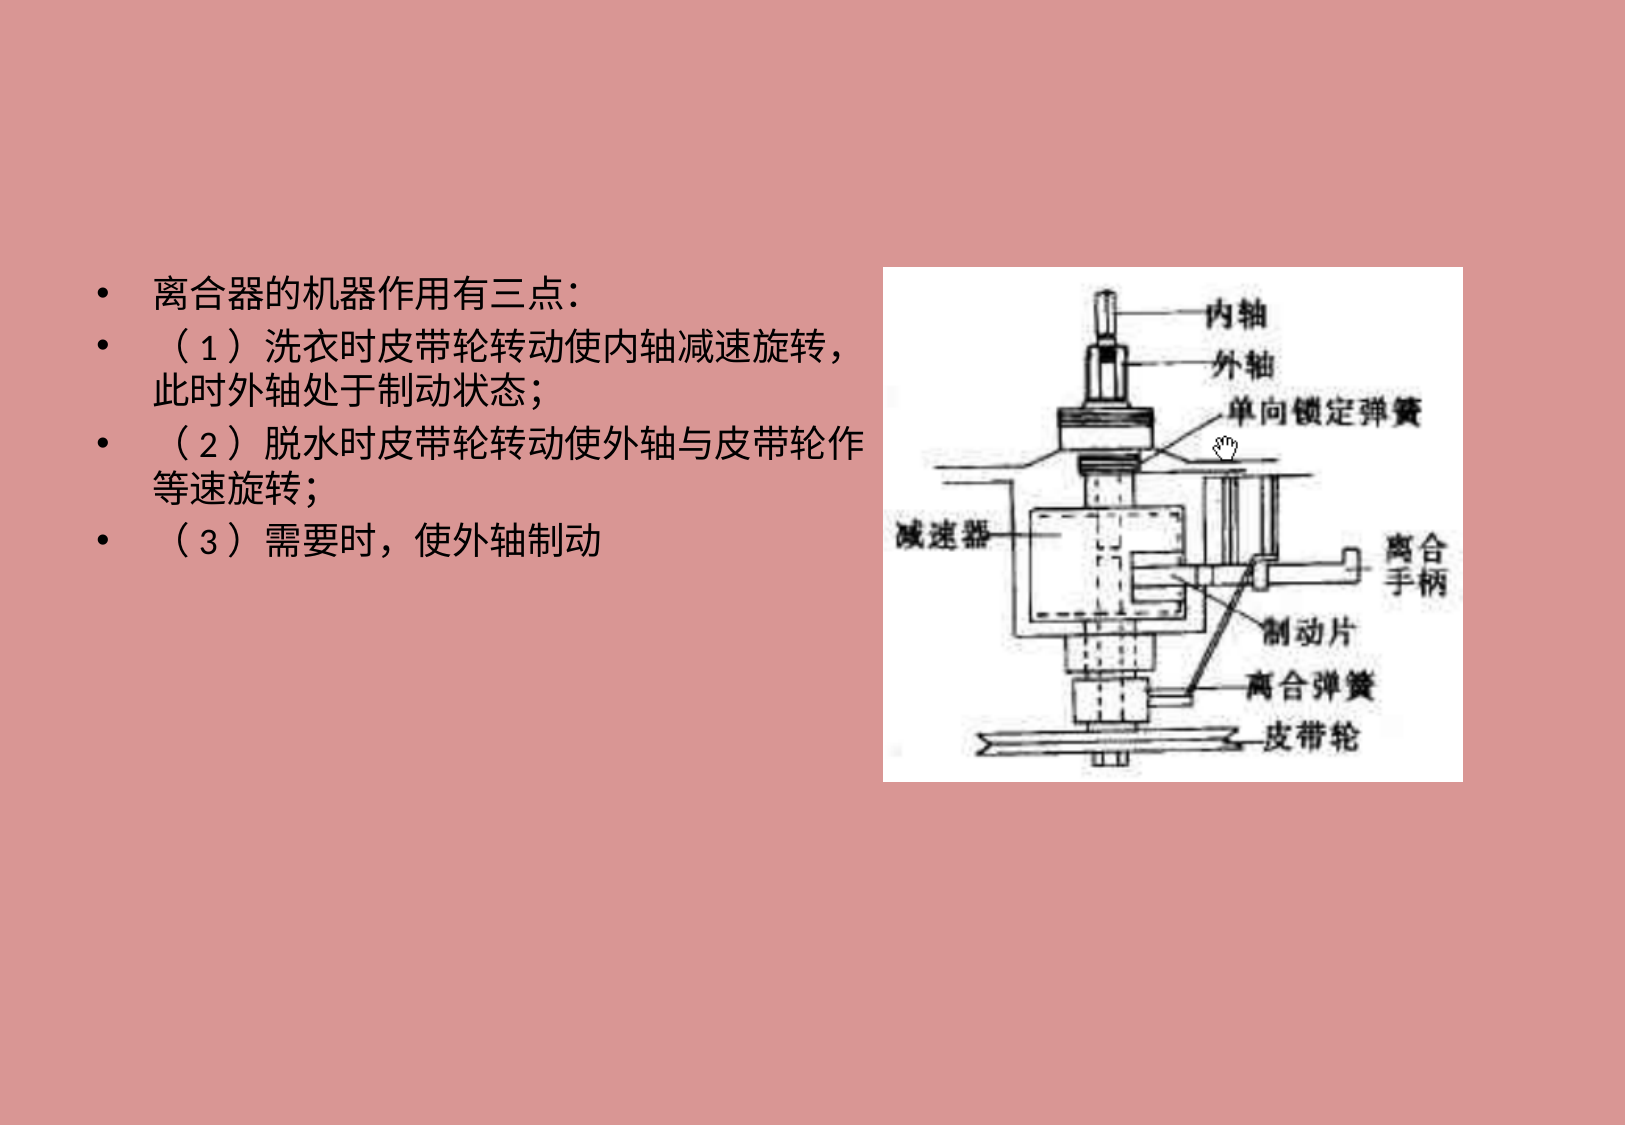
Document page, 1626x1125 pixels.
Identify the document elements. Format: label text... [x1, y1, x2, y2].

picture [883, 266, 1464, 782]
list 离合器的机器作用有三点： （1）洗衣时皮带轮转动使内轴减速旋转，此时外轴处于制动状态； （2）脱水时皮带轮转动使外轴与皮带轮作等速旋转； （3）需要时，使外轴制动 [81, 262, 896, 1005]
